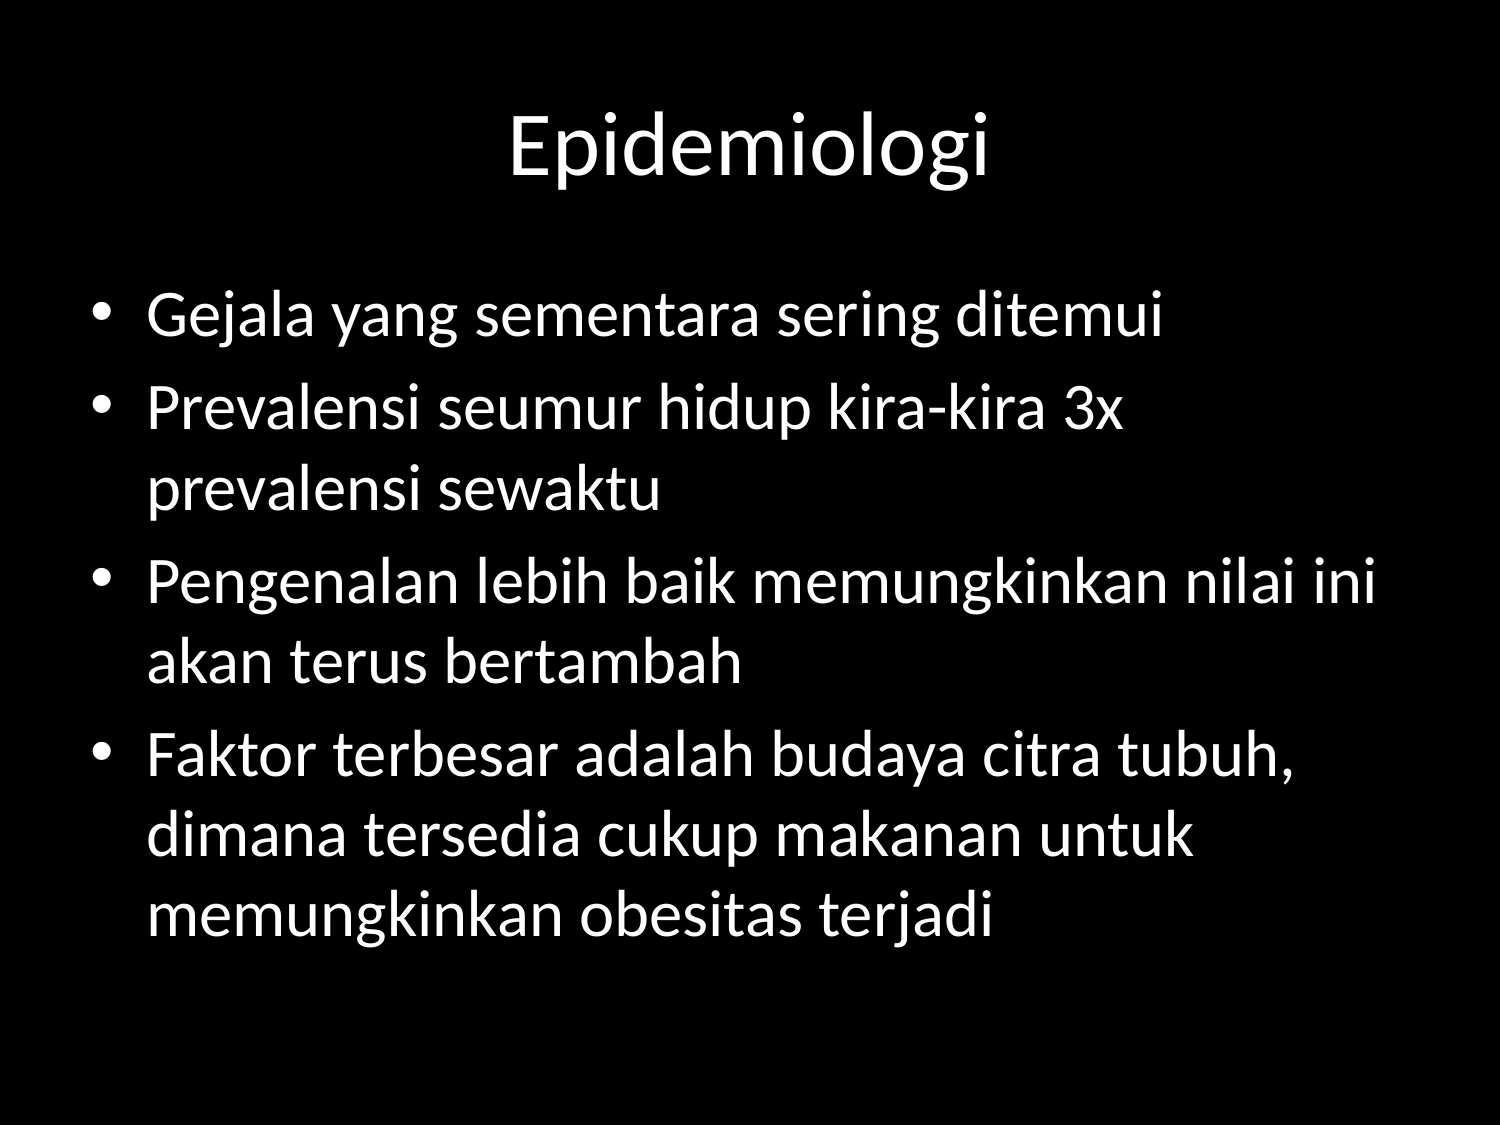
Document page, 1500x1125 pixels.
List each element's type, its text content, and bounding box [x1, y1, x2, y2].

list Gejala yang sementara sering ditemui Prevalensi seumur hidup kira-kira 3x prevalensi sewaktu Pengenalan lebih baik memungkinkan nilai ini akan terus bertambah Faktor terbesar adalah budaya citra tubuh, dimana tersedia cukup makanan untuk memungkinkan obesitas terjadi [75, 262, 1425, 1005]
title Epidemiologi [75, 45, 1425, 233]
